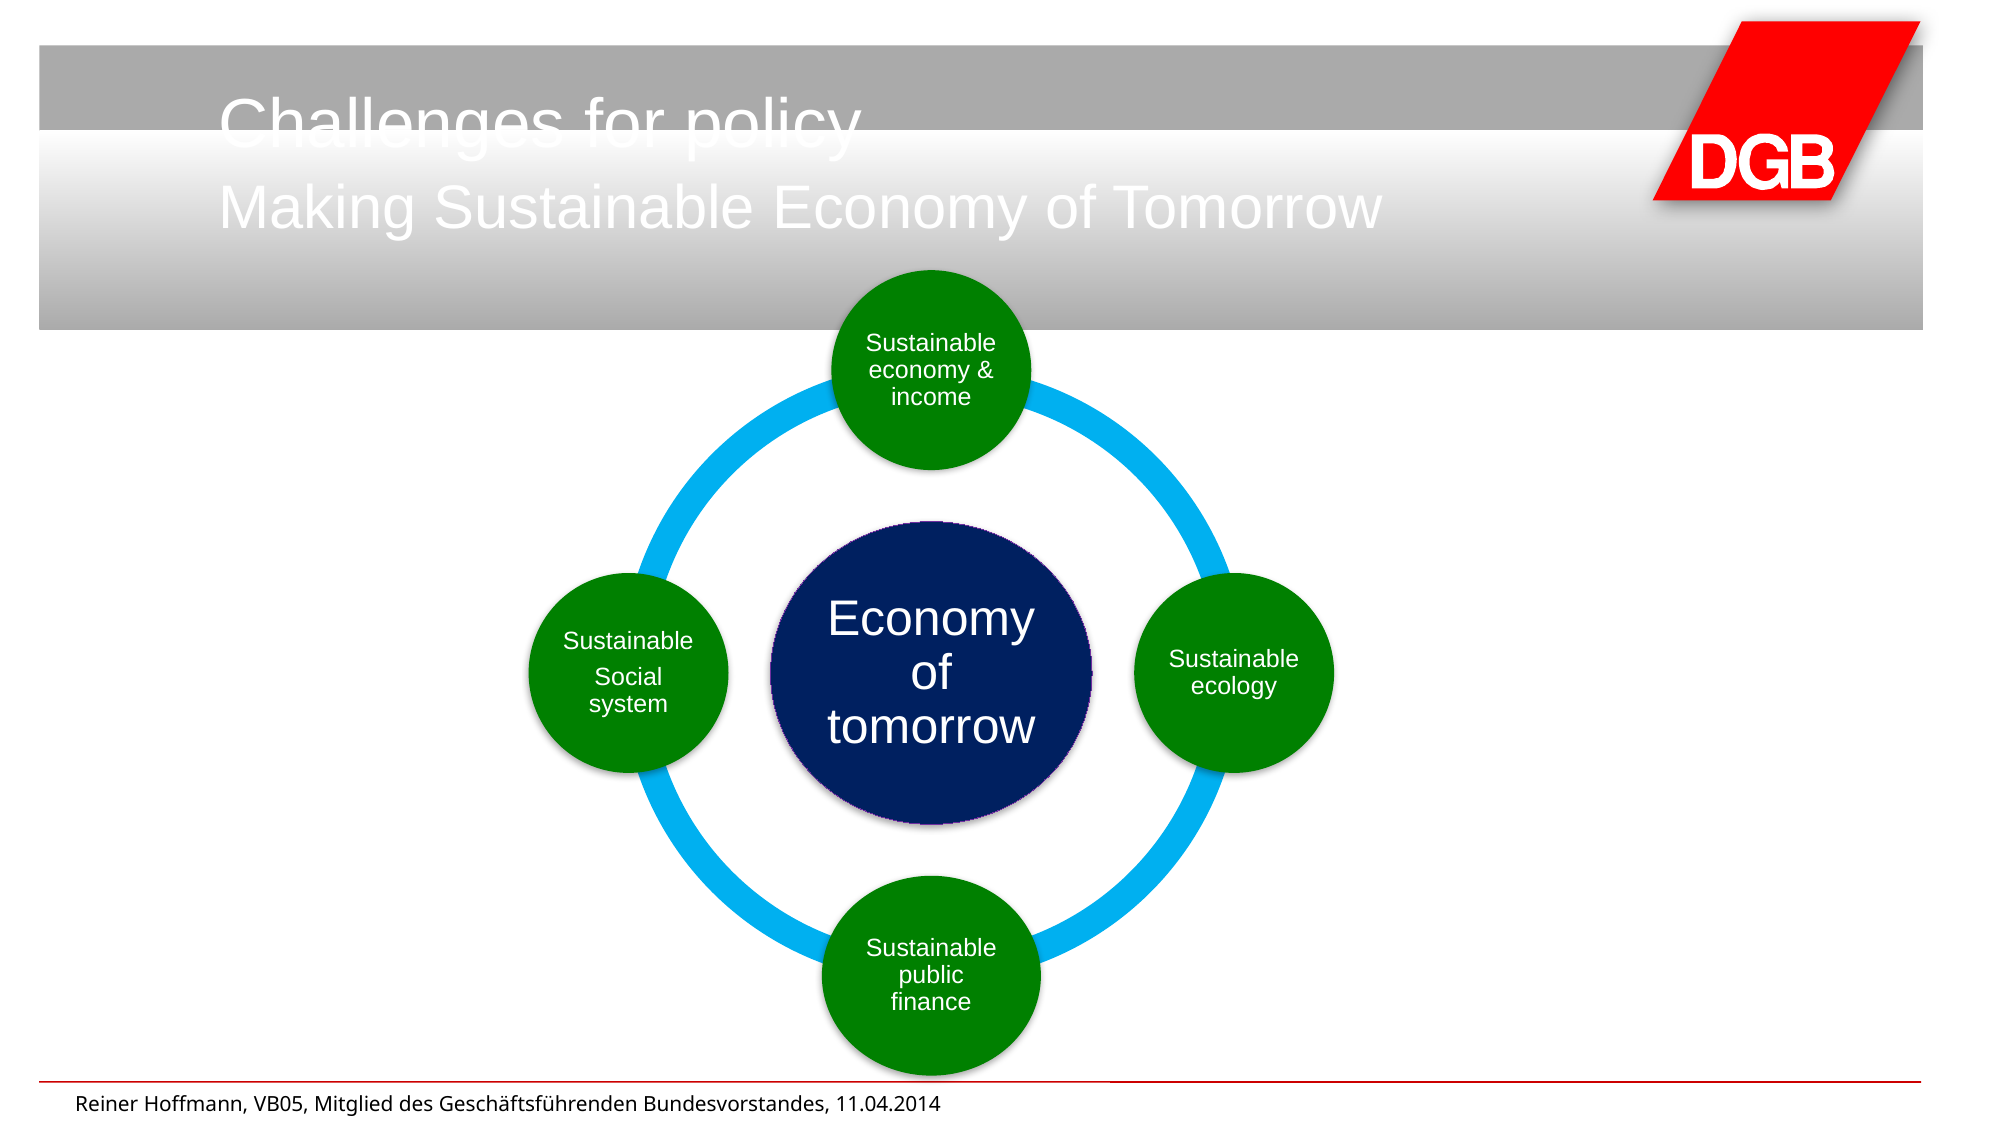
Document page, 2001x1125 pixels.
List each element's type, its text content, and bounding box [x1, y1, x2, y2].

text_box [232, 269, 1631, 1077]
text_box Challenges for policy Making Sustainable Economy of Tomorrow [203, 75, 1748, 229]
footer Reiner Hoffmann, VB05, Mitglied des Geschäftsführenden Bundesvorstandes, 11.04.2014 [75, 1082, 1221, 1125]
